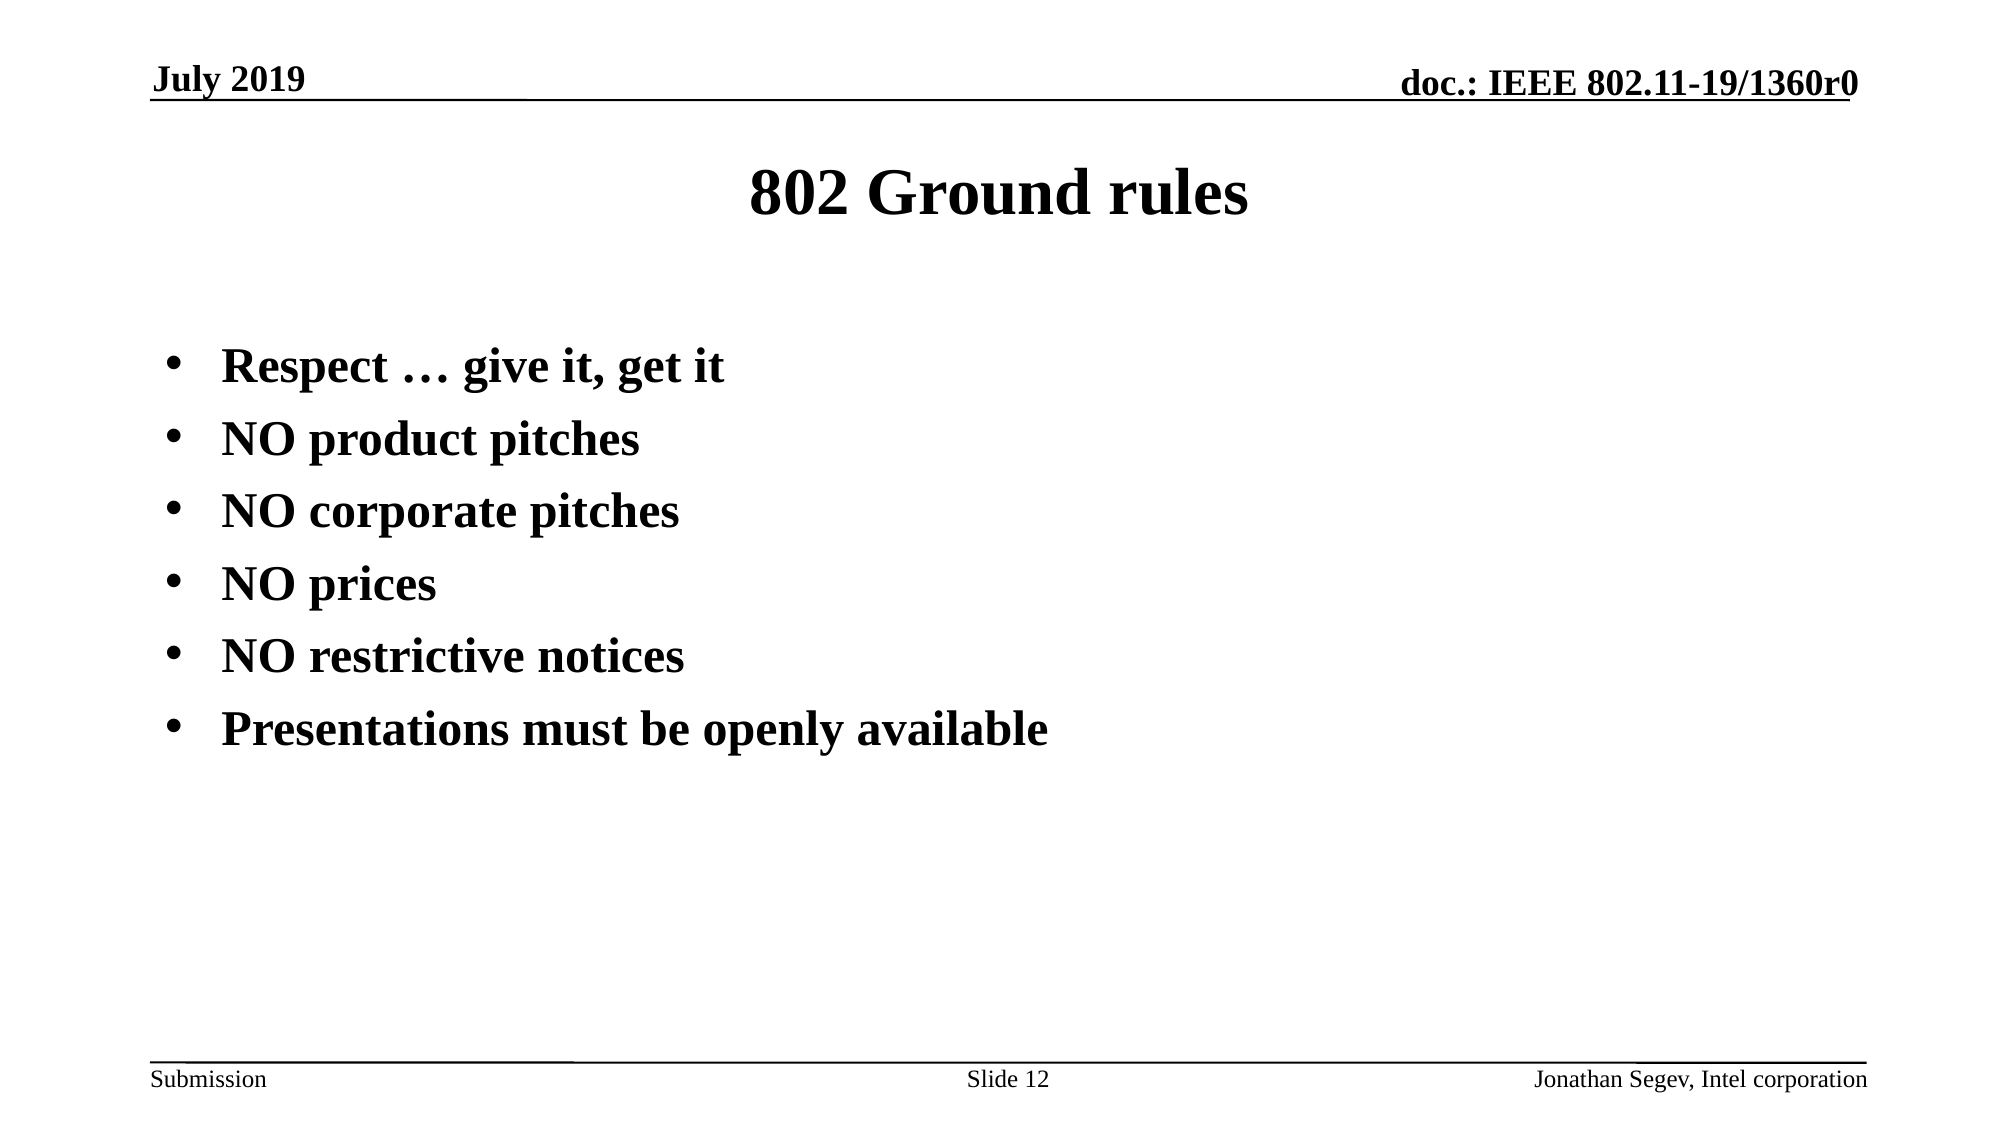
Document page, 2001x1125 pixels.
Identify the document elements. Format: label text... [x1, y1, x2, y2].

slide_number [152, 54, 563, 100]
footer Jonathan Segev, Intel corporation [1171, 1061, 1869, 1093]
title 802 Ground rules [149, 112, 1850, 288]
slide_number Slide 12 [950, 1061, 1067, 1123]
list Respect … give it, get it NO product pitches NO corporate pitches NO prices NO restrictive notices Presentations must be openly available [149, 324, 1850, 1000]
